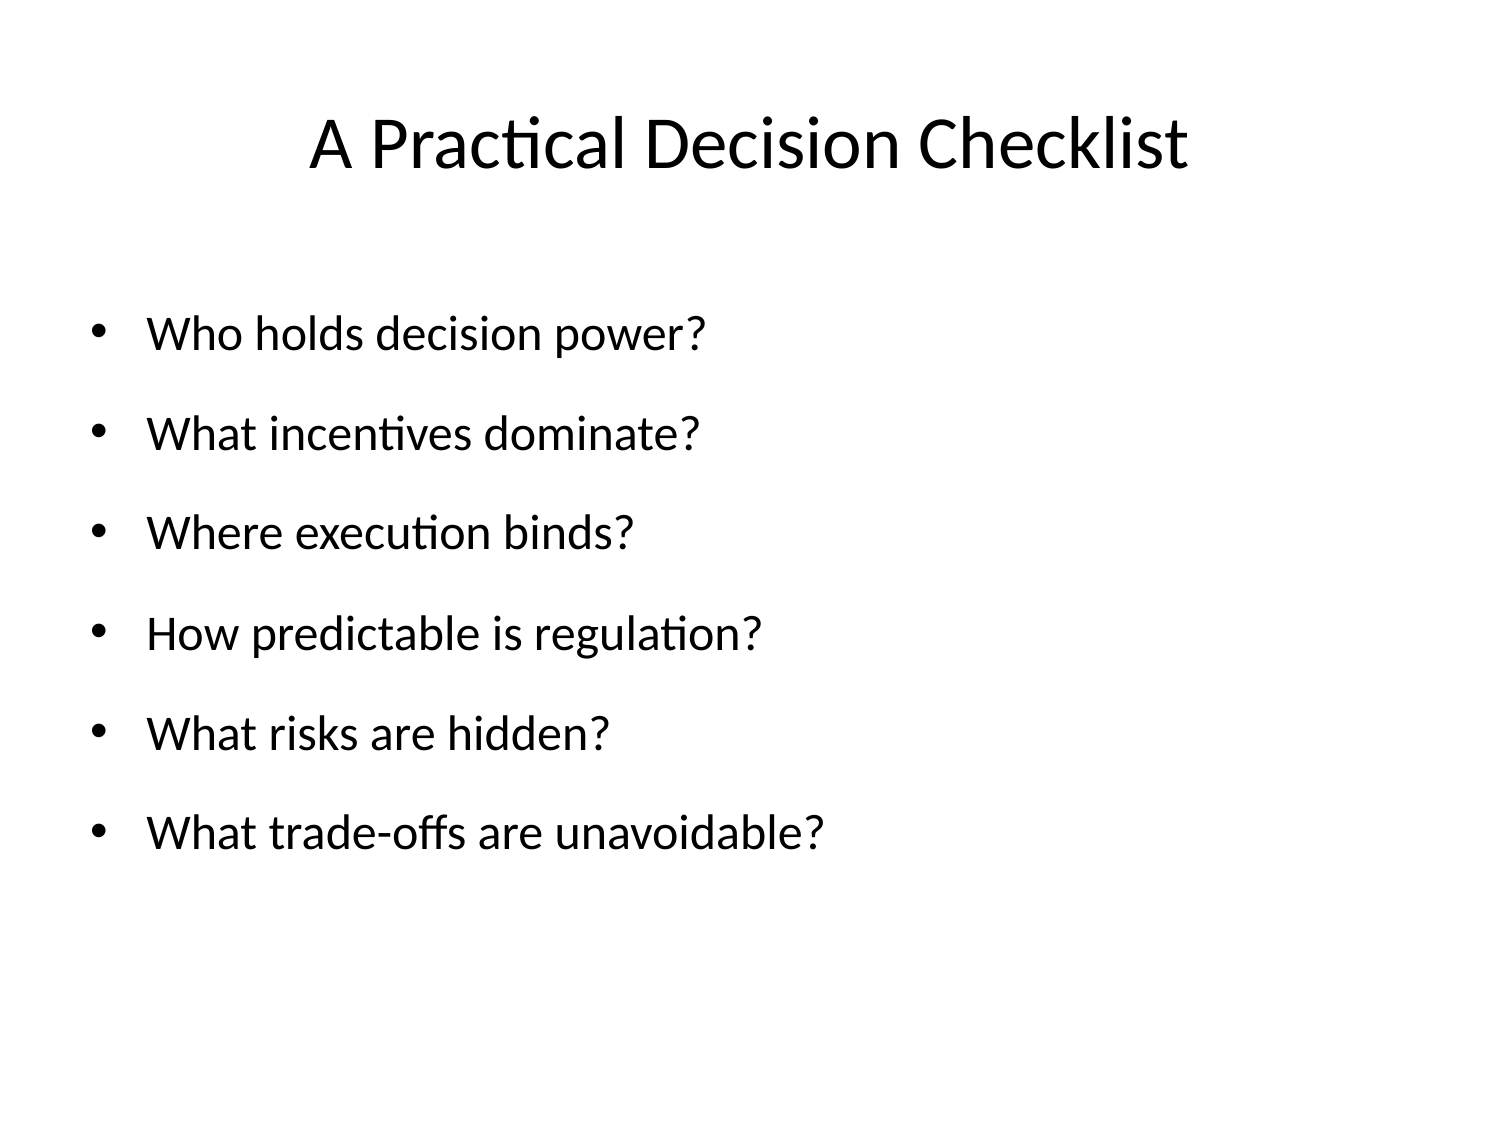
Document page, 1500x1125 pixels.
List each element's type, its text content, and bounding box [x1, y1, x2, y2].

list Who holds decision power? What incentives dominate? Where execution binds? How predictable is regulation? What risks are hidden? What trade-offs are unavoidable? [75, 262, 1425, 1005]
title A Practical Decision Checklist [75, 45, 1425, 233]
